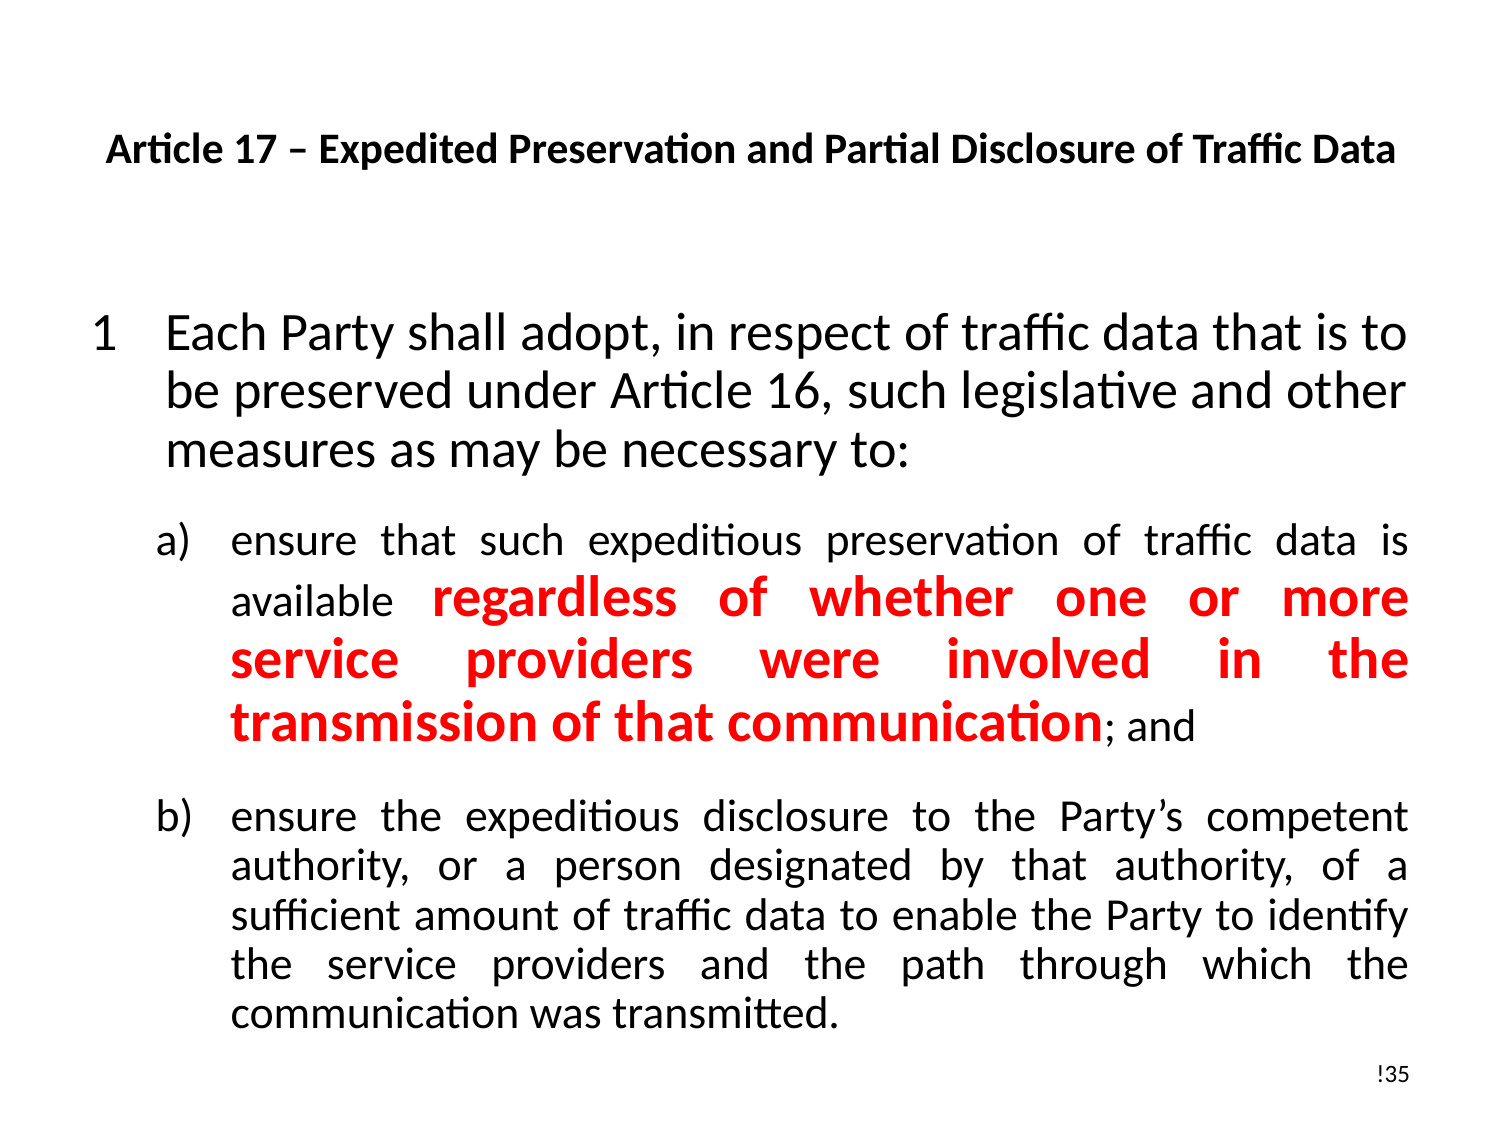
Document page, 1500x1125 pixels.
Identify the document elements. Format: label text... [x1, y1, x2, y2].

slide_number !35 [1074, 1042, 1425, 1103]
title Article 17 – Expedited Preservation and Partial Disclosure of Traffic Data [76, 51, 1428, 240]
list Each Party shall adopt, in respect of traffic data that is to be preserved under Article 16, such legislative and other measures as may be necessary to: ensure that such expeditious preservation of traffic data is available regardless of whether one or more service providers were involved in the transmission of that communication; and ensure the expeditious disclosure to the Party’s competent authority, or a person designated by that authority, of a sufficient amount of traffic data to enable the Party to identify the service providers and the path through which the communication was transmitted. [74, 295, 1426, 1053]
